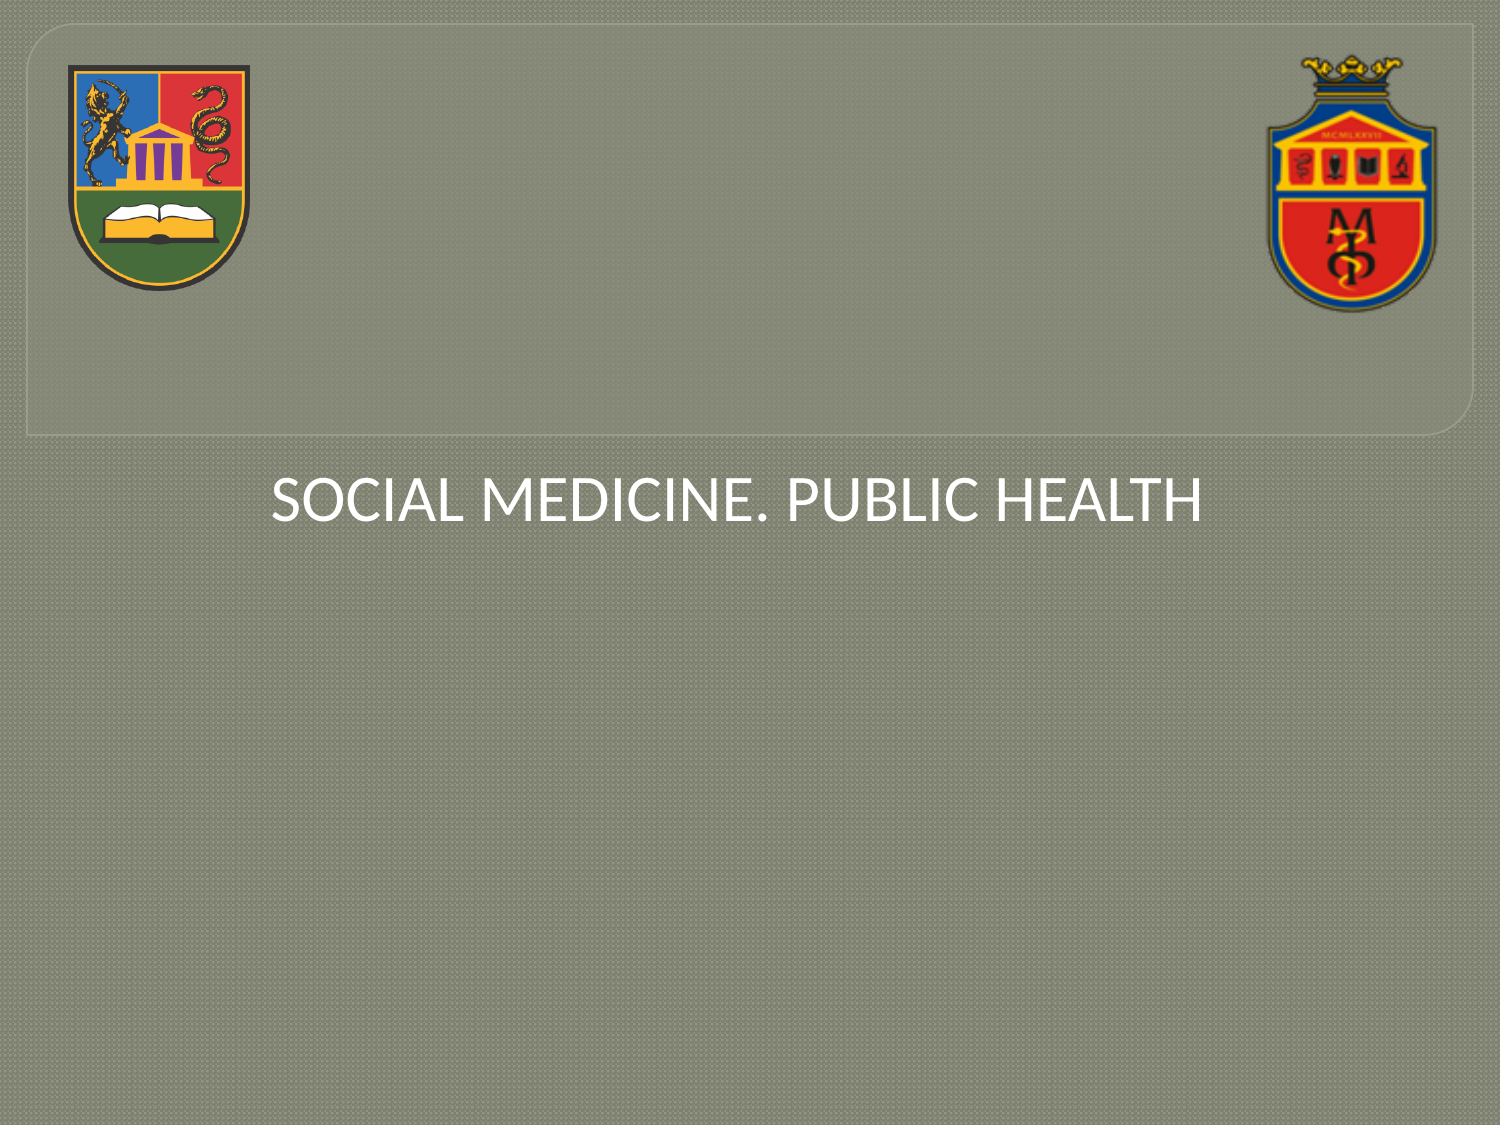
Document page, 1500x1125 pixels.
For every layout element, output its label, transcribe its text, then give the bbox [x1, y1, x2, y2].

subtitle SOCIAL MEDICINE. PUBLIC HEALTH [72, 407, 1436, 657]
picture [68, 65, 251, 291]
picture [1233, 38, 1463, 315]
